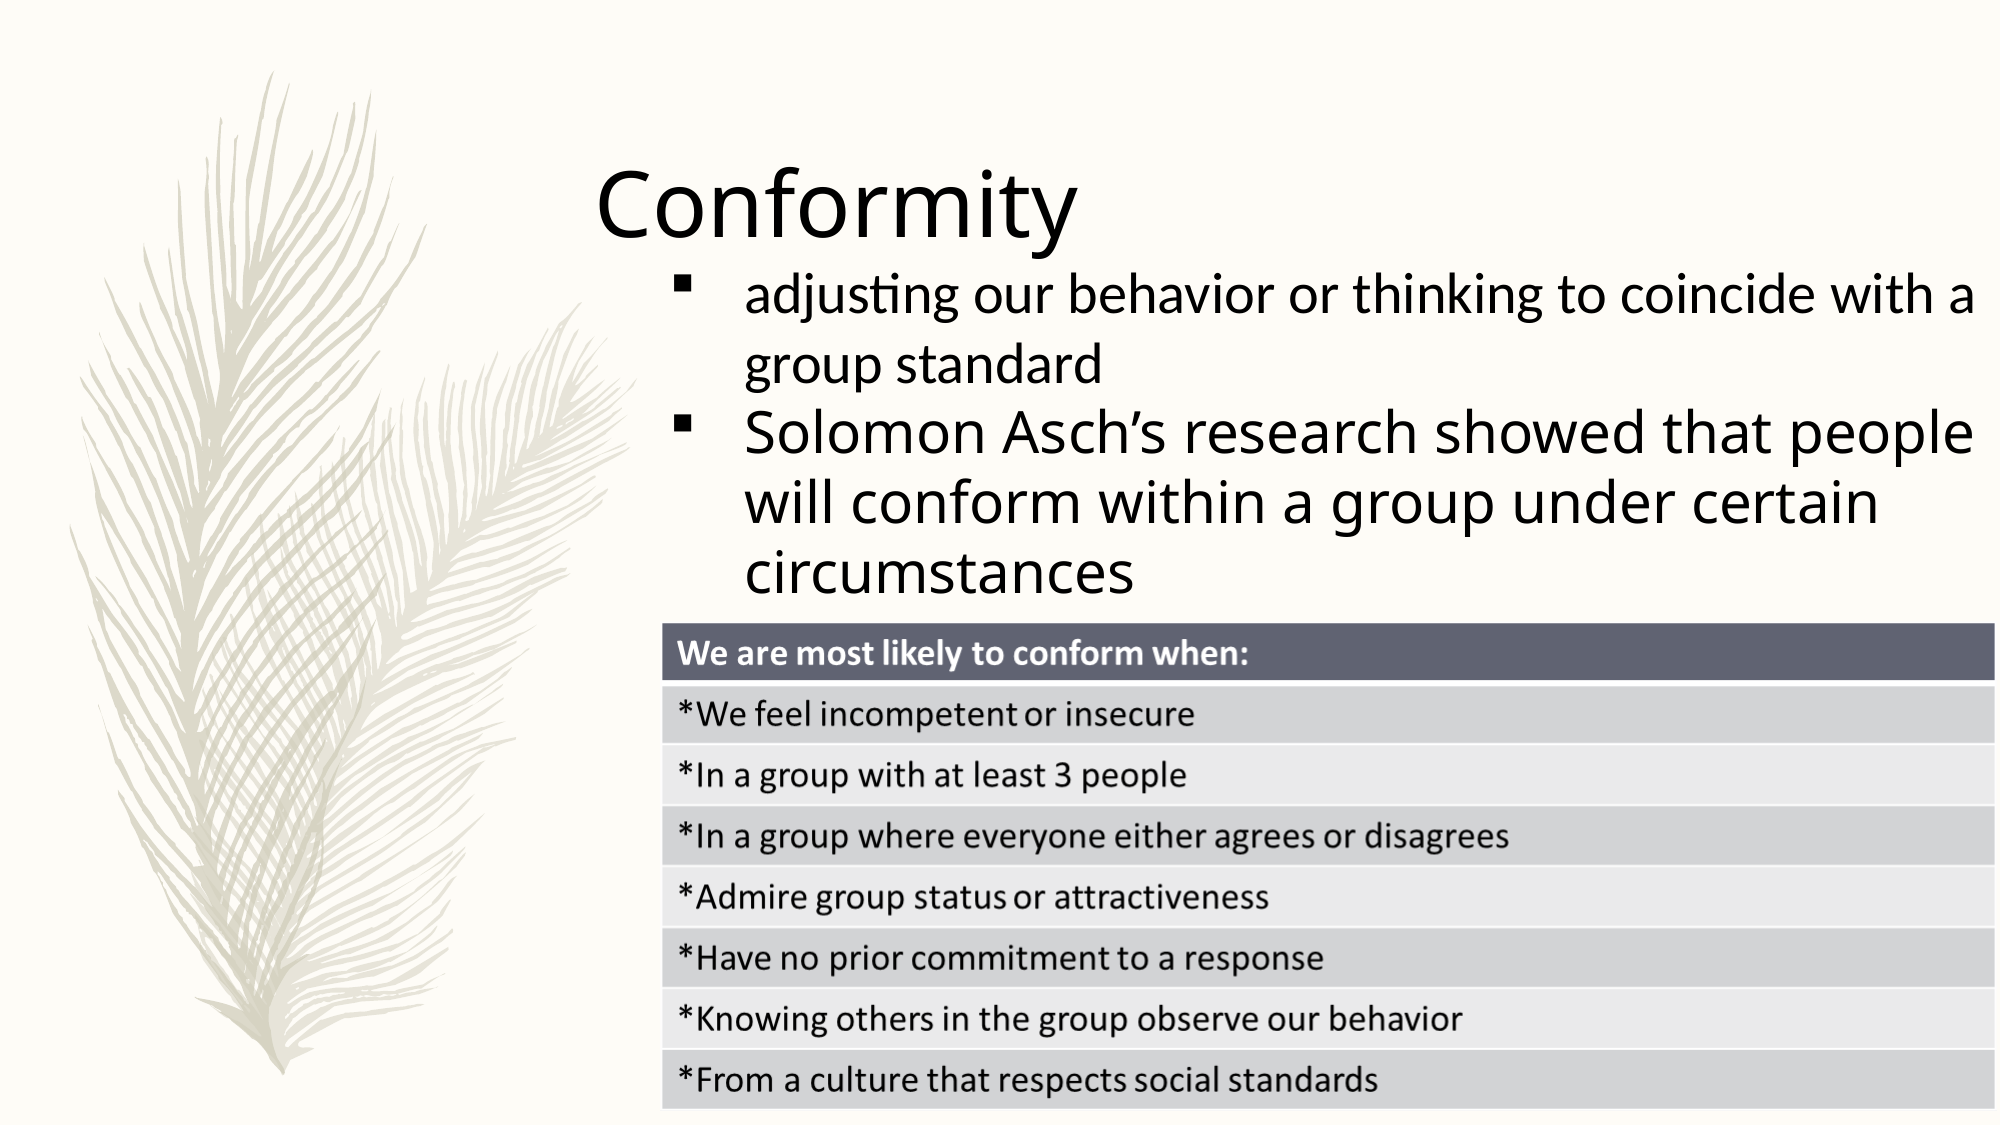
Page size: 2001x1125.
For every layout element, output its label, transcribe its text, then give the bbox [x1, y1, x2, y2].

picture [660, 617, 2000, 1125]
text_box Conformity adjusting our behavior or thinking to coincide with a group standard Solomon Asch’s research showed that people will conform within a group under certain circumstances [579, 138, 2000, 613]
